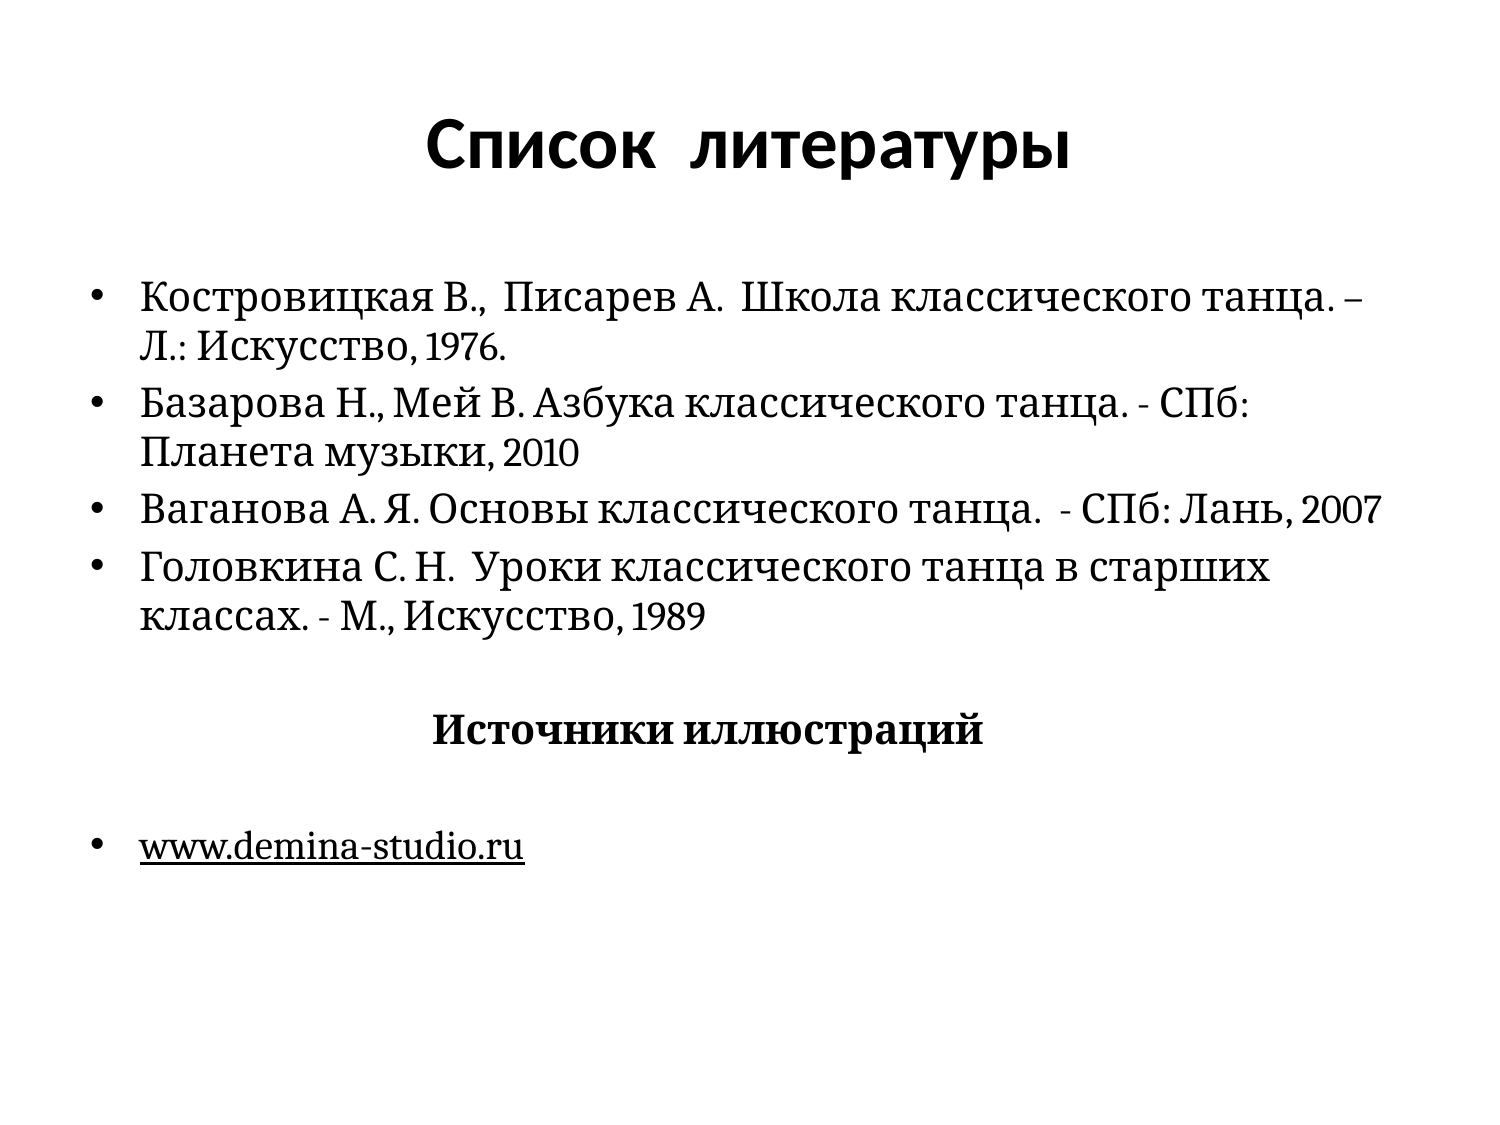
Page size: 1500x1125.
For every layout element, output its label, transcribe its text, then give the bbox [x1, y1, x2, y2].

title Список литературы [75, 45, 1425, 233]
list Костровицкая В., Писарев А. Школа классического танца. – Л.: Искусство, 1976. Базарова Н., Мей В. Азбука классического танца. - СПб: Планета музыки, 2010 Ваганова А. Я. Основы классического танца. - СПб: Лань, 2007 Головкина С. Н. Уроки классического танца в старших классах. - М., Искусство, 1989 Источники иллюстраций www.demina-studio.ru [75, 262, 1425, 1005]
